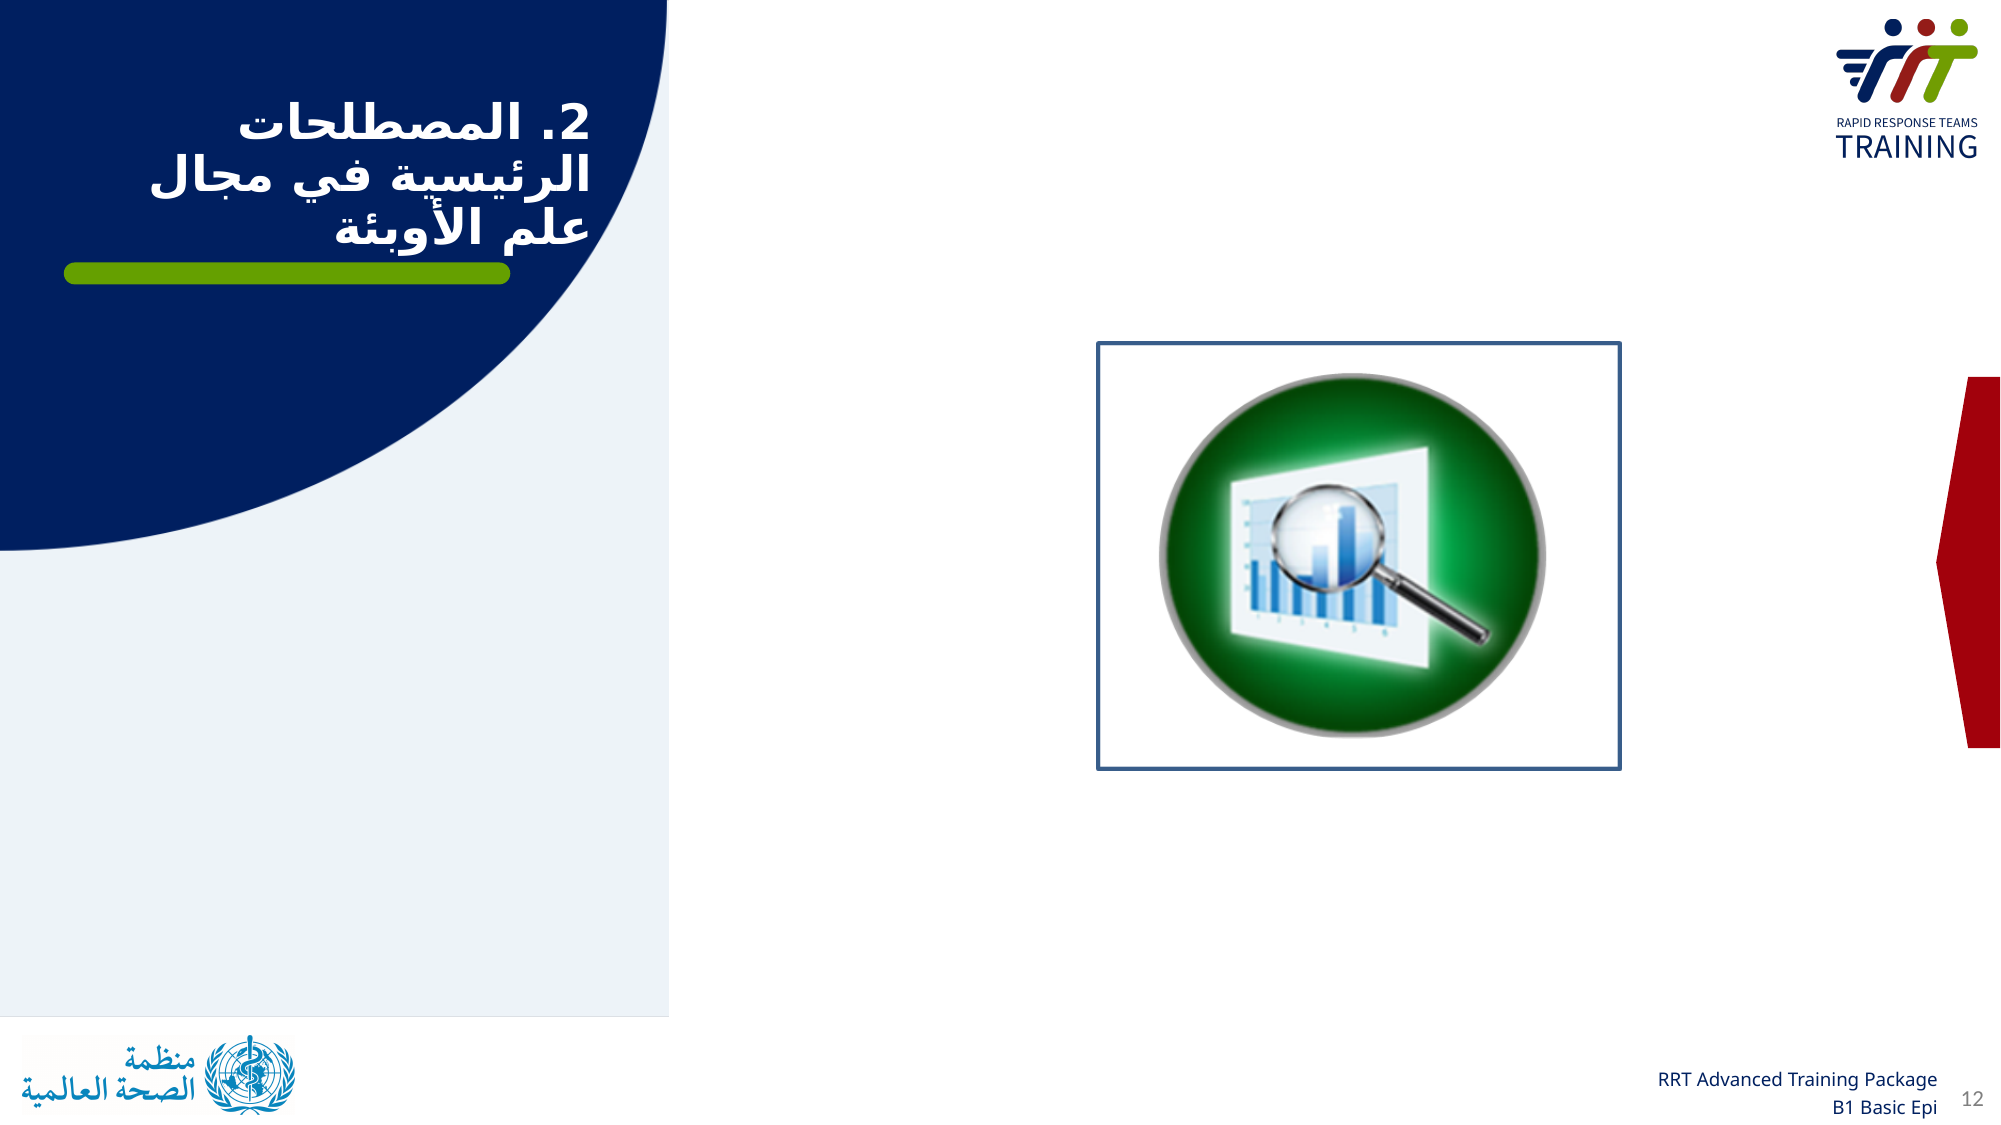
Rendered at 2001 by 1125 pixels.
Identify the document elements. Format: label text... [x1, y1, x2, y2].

picture [0, 0, 669, 1018]
picture [1835, 19, 1978, 167]
picture [252, 1050, 258, 1059]
text_box [63, 262, 511, 285]
picture [1096, 340, 1622, 771]
title 2. المصطلحات الرئيسية في مجال علم الأوبئة [64, 88, 601, 264]
picture [22, 1035, 295, 1115]
